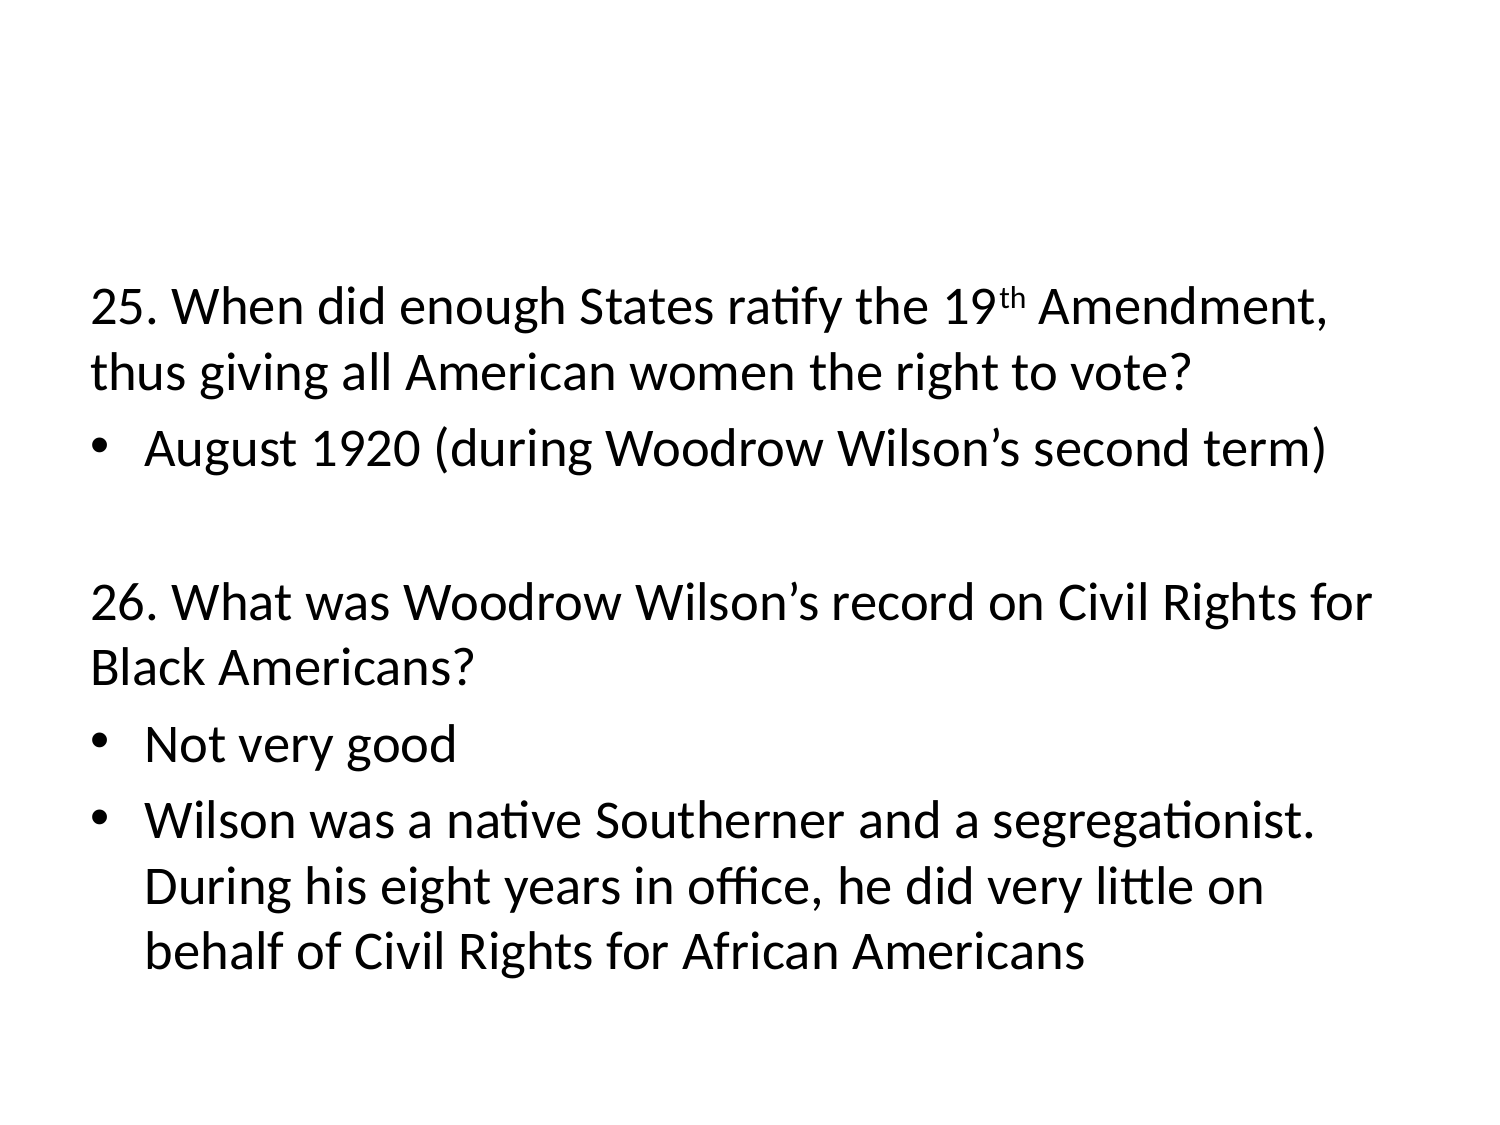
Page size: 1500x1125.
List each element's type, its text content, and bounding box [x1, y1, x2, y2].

list 25. When did enough States ratify the 19th Amendment, thus giving all American women the right to vote? August 1920 (during Woodrow Wilson’s second term) 26. What was Woodrow Wilson’s record on Civil Rights for Black Americans? Not very good Wilson was a native Southerner and a segregationist. During his eight years in office, he did very little on behalf of Civil Rights for African Americans [75, 262, 1425, 1005]
